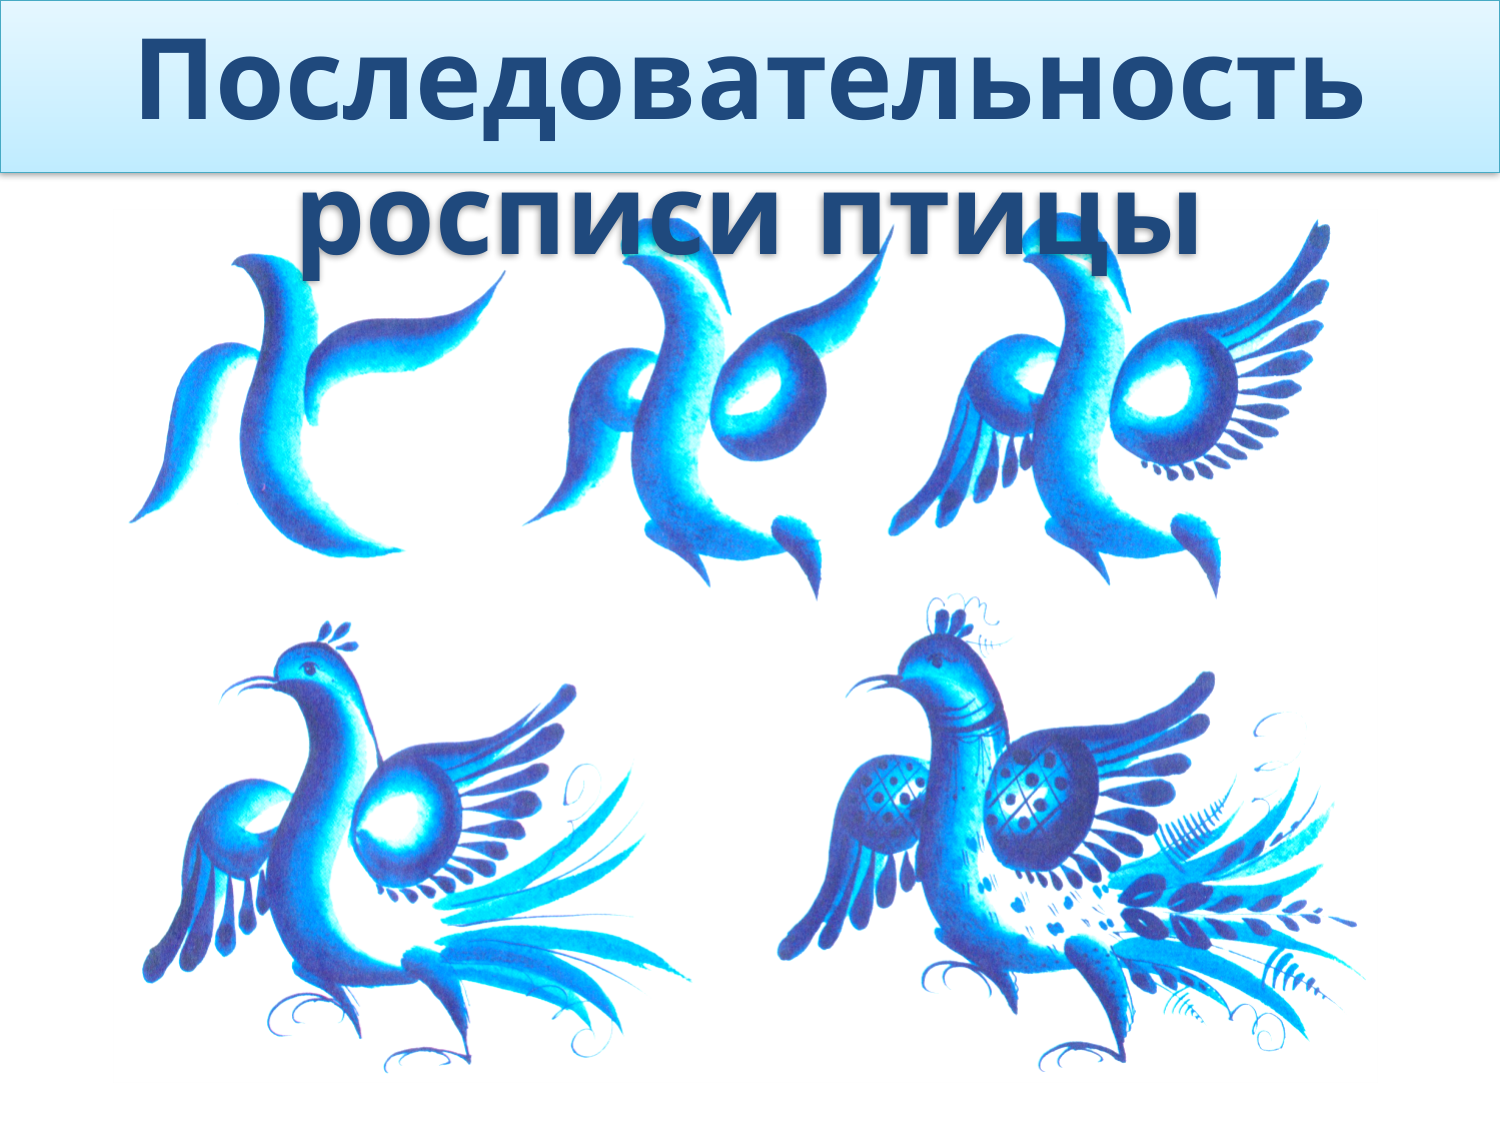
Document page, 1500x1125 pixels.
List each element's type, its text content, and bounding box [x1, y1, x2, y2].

picture [111, 207, 1380, 1084]
text_box Последовательность росписи птицы [0, 0, 1500, 173]
